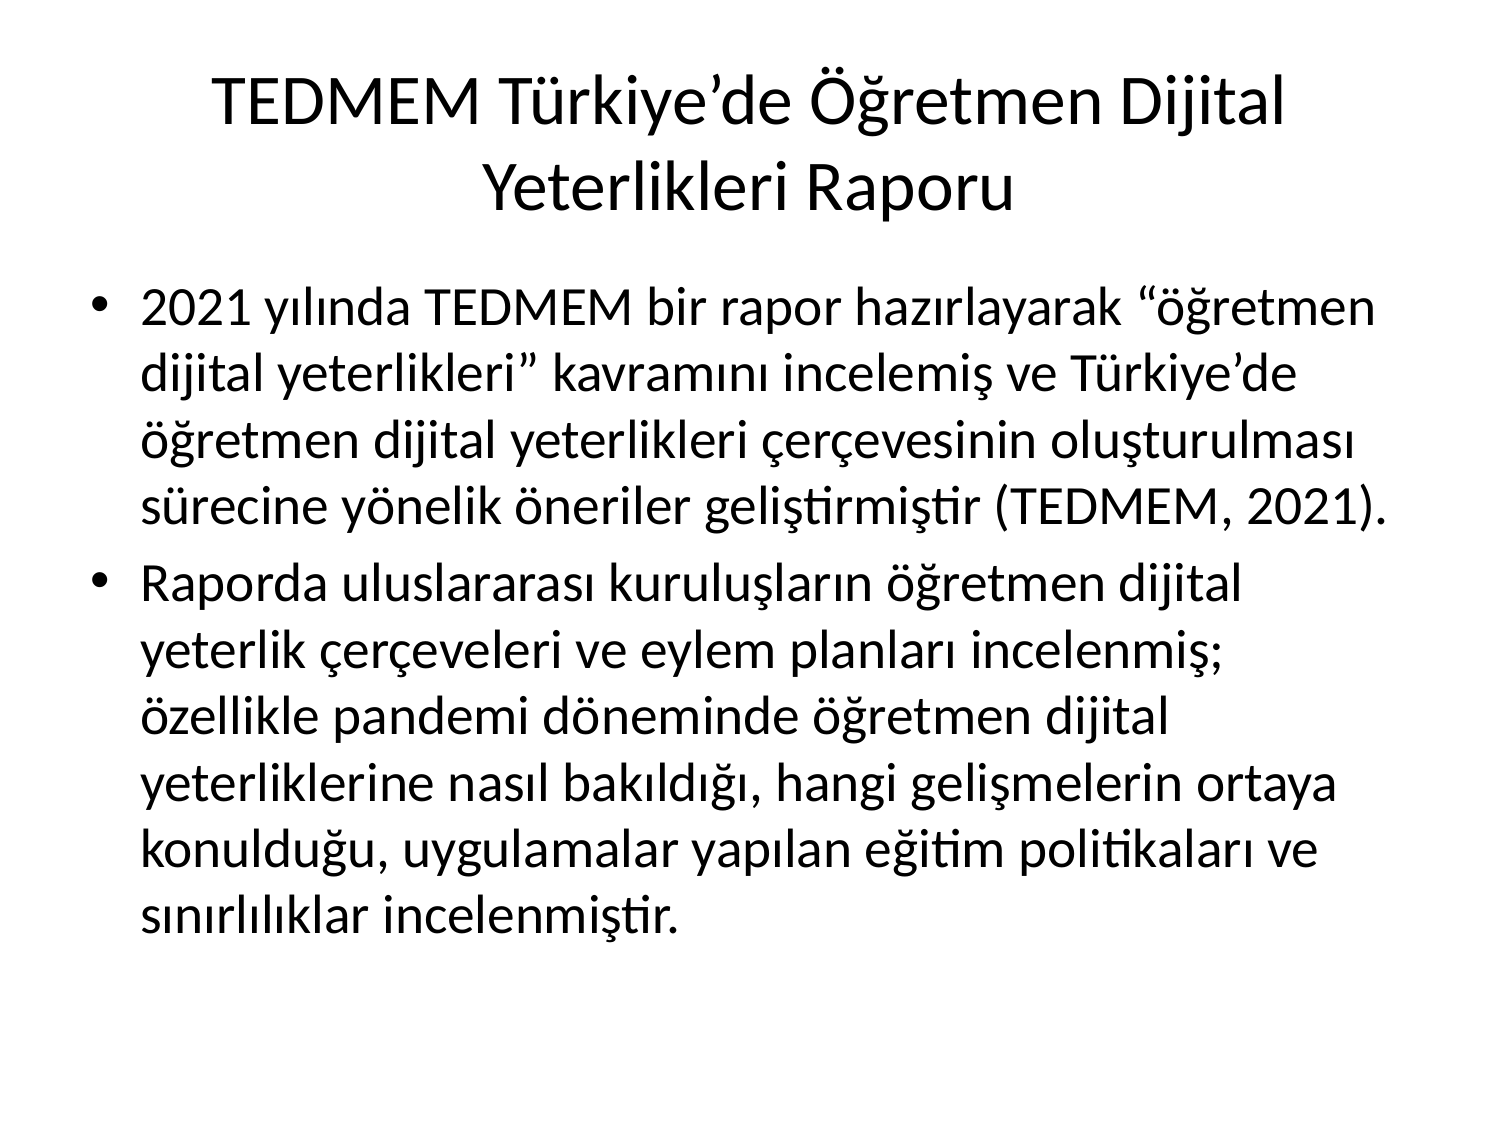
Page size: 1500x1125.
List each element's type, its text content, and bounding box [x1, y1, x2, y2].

list 2021 yılında TEDMEM bir rapor hazırlayarak “öğretmen dijital yeterlikleri” kavramını incelemiş ve Türkiye’de öğretmen dijital yeterlikleri çerçevesinin oluşturulması sürecine yönelik öneriler geliştirmiştir (TEDMEM, 2021). Raporda uluslararası kuruluşların öğretmen dijital yeterlik çerçeveleri ve eylem planları incelenmiş; özellikle pandemi döneminde öğretmen dijital yeterliklerine nasıl bakıldığı, hangi gelişmelerin ortaya konulduğu, uygulamalar yapılan eğitim politikaları ve sınırlılıklar incelenmiştir. [75, 262, 1425, 1005]
title TEDMEM Türkiye’de Öğretmen Dijital Yeterlikleri Raporu [75, 45, 1425, 233]
